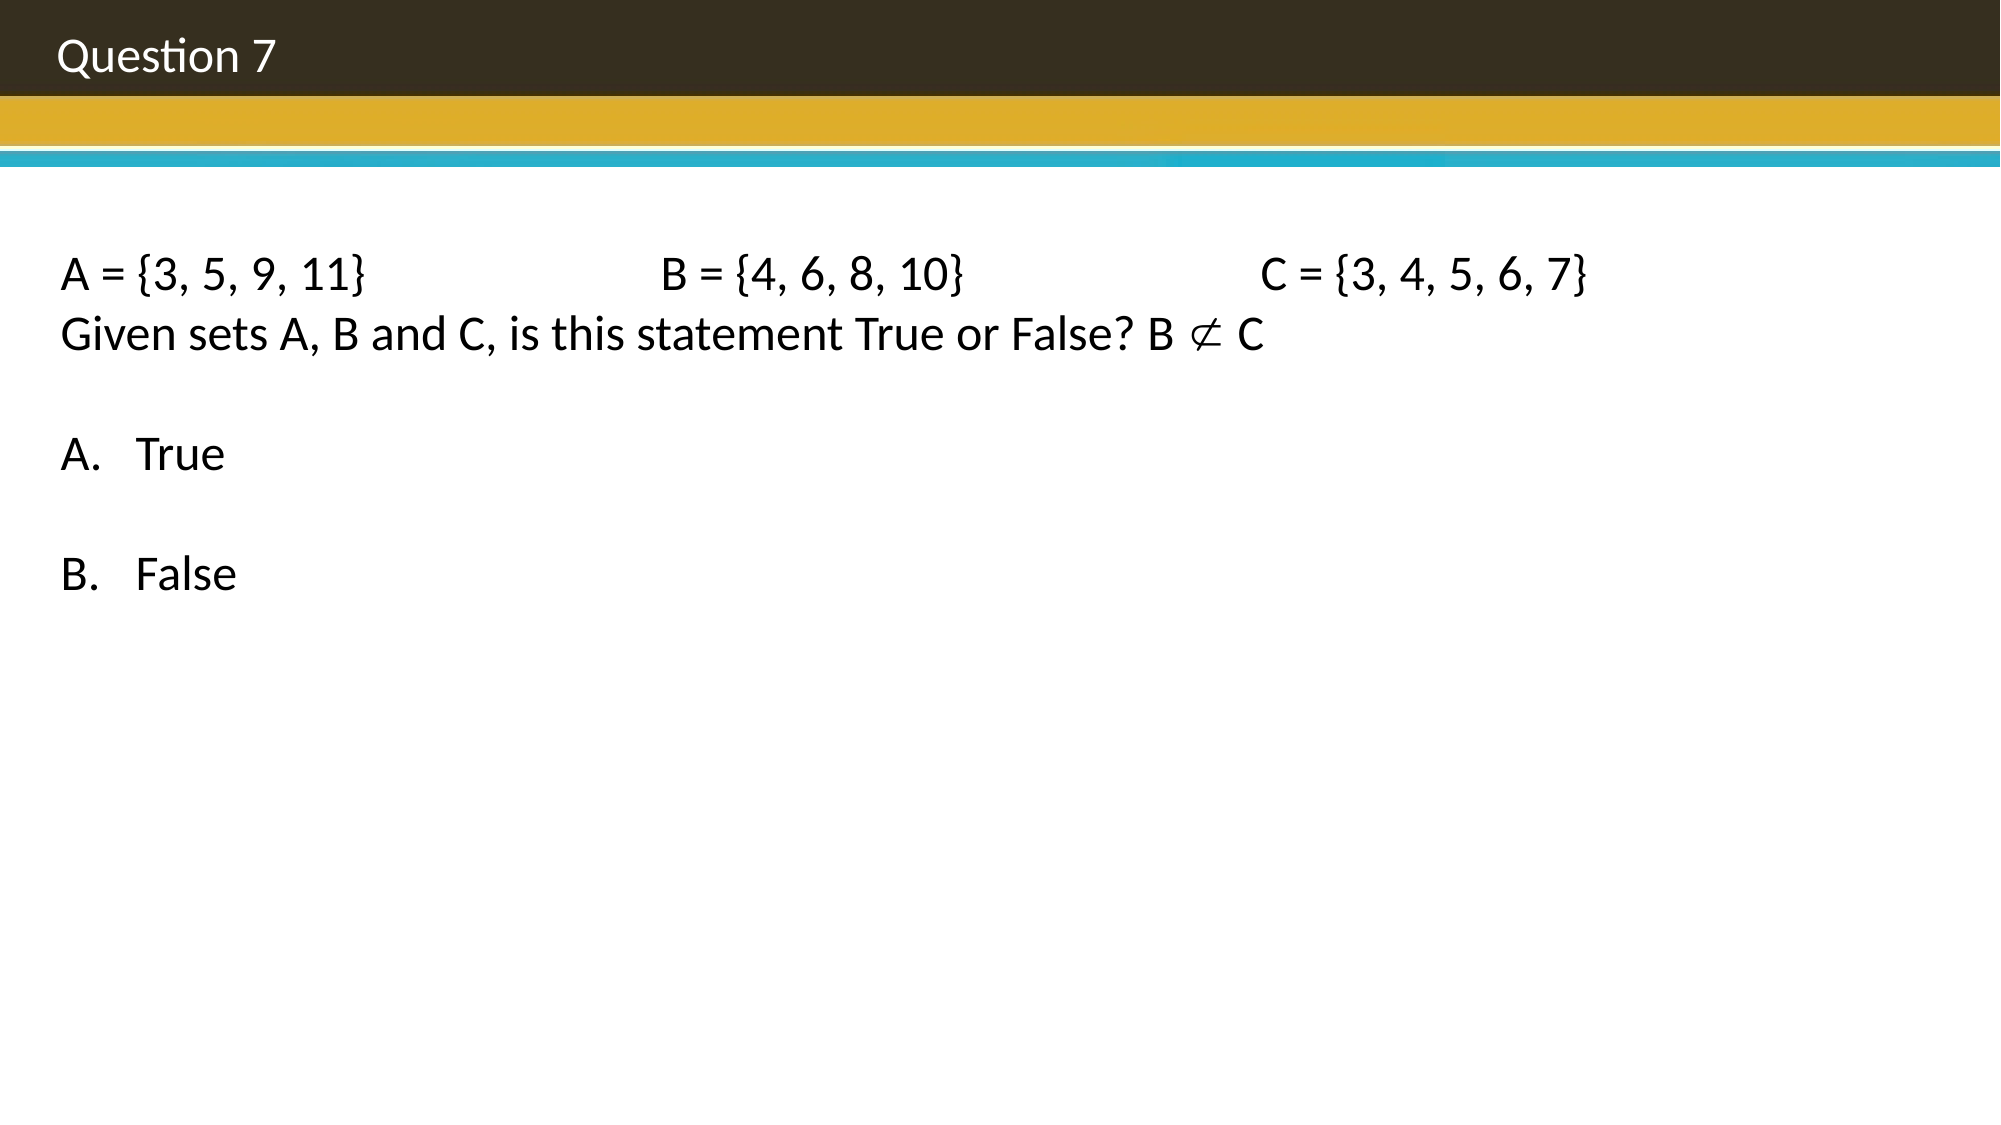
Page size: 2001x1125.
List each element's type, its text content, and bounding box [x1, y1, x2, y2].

picture [0, 0, 2000, 167]
text_box A = {3, 5, 9, 11} B = {4, 6, 8, 10} C = {3, 4, 5, 6, 7} Given sets A, B and C, is this statement True or False? B  C True False [45, 233, 1693, 789]
text_box Question 7 [41, 14, 293, 90]
